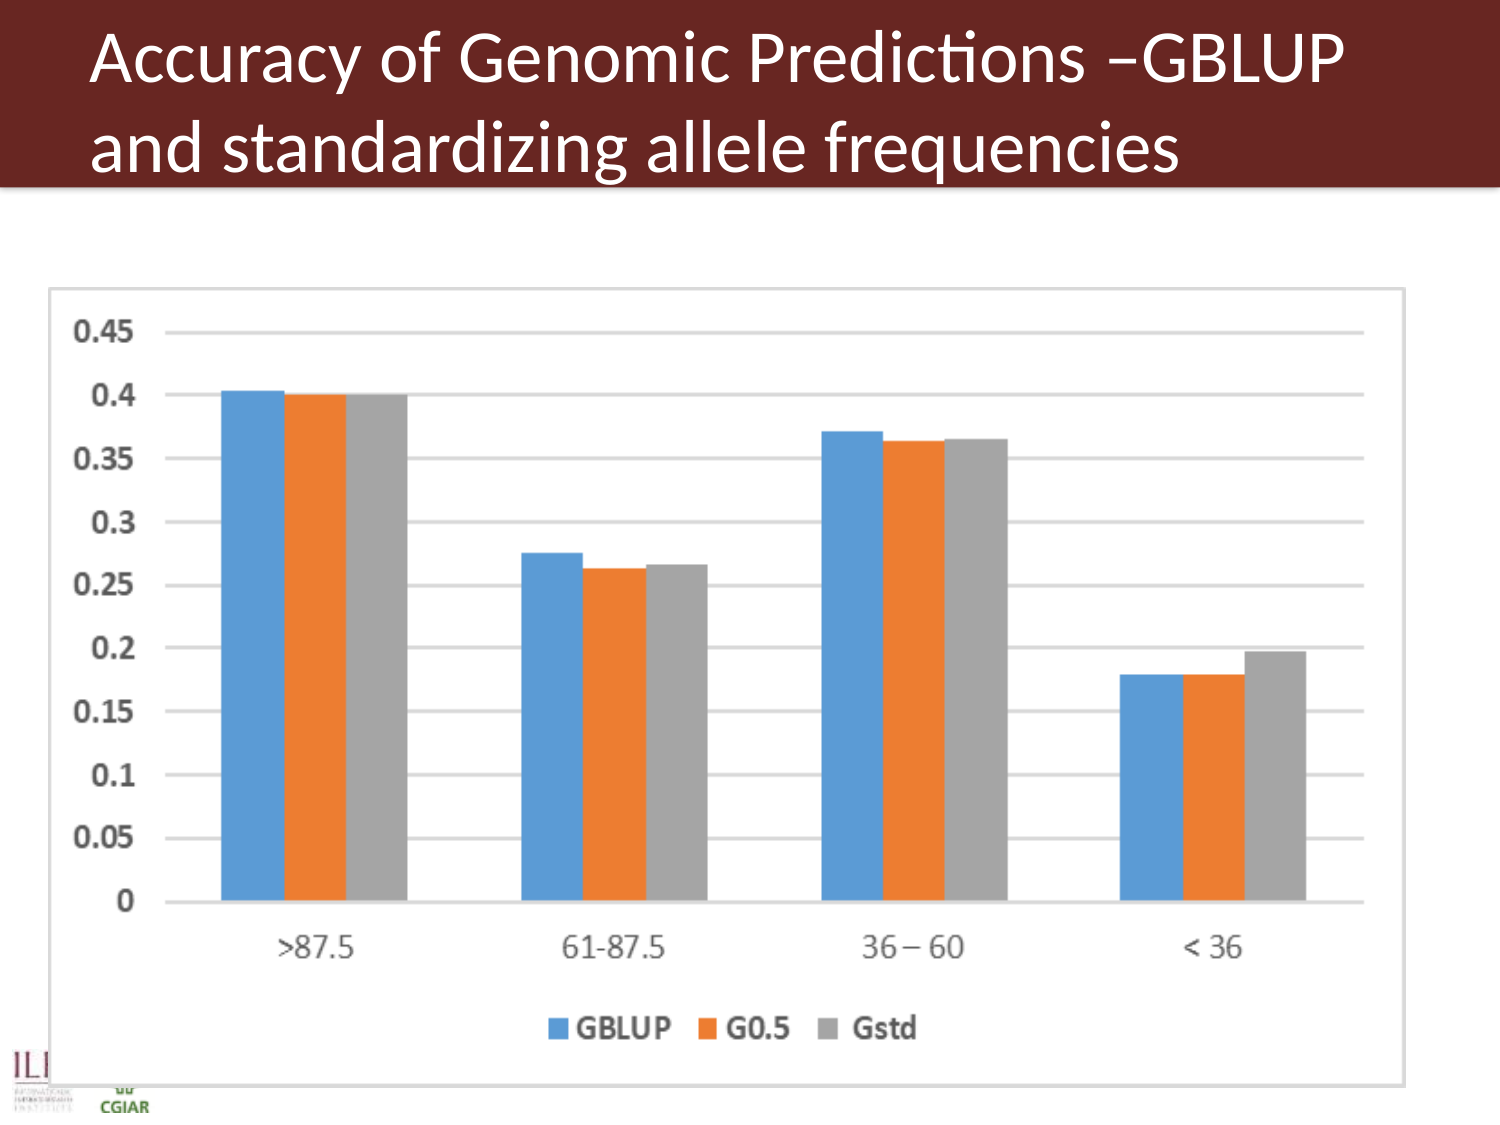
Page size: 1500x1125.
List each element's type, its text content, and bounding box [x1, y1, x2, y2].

picture [94, 1088, 155, 1113]
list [48, 287, 1407, 1088]
title Accuracy of Genomic Predictions –GBLUP and standardizing allele frequencies frequen [75, 0, 1425, 188]
picture [12, 1049, 74, 1113]
